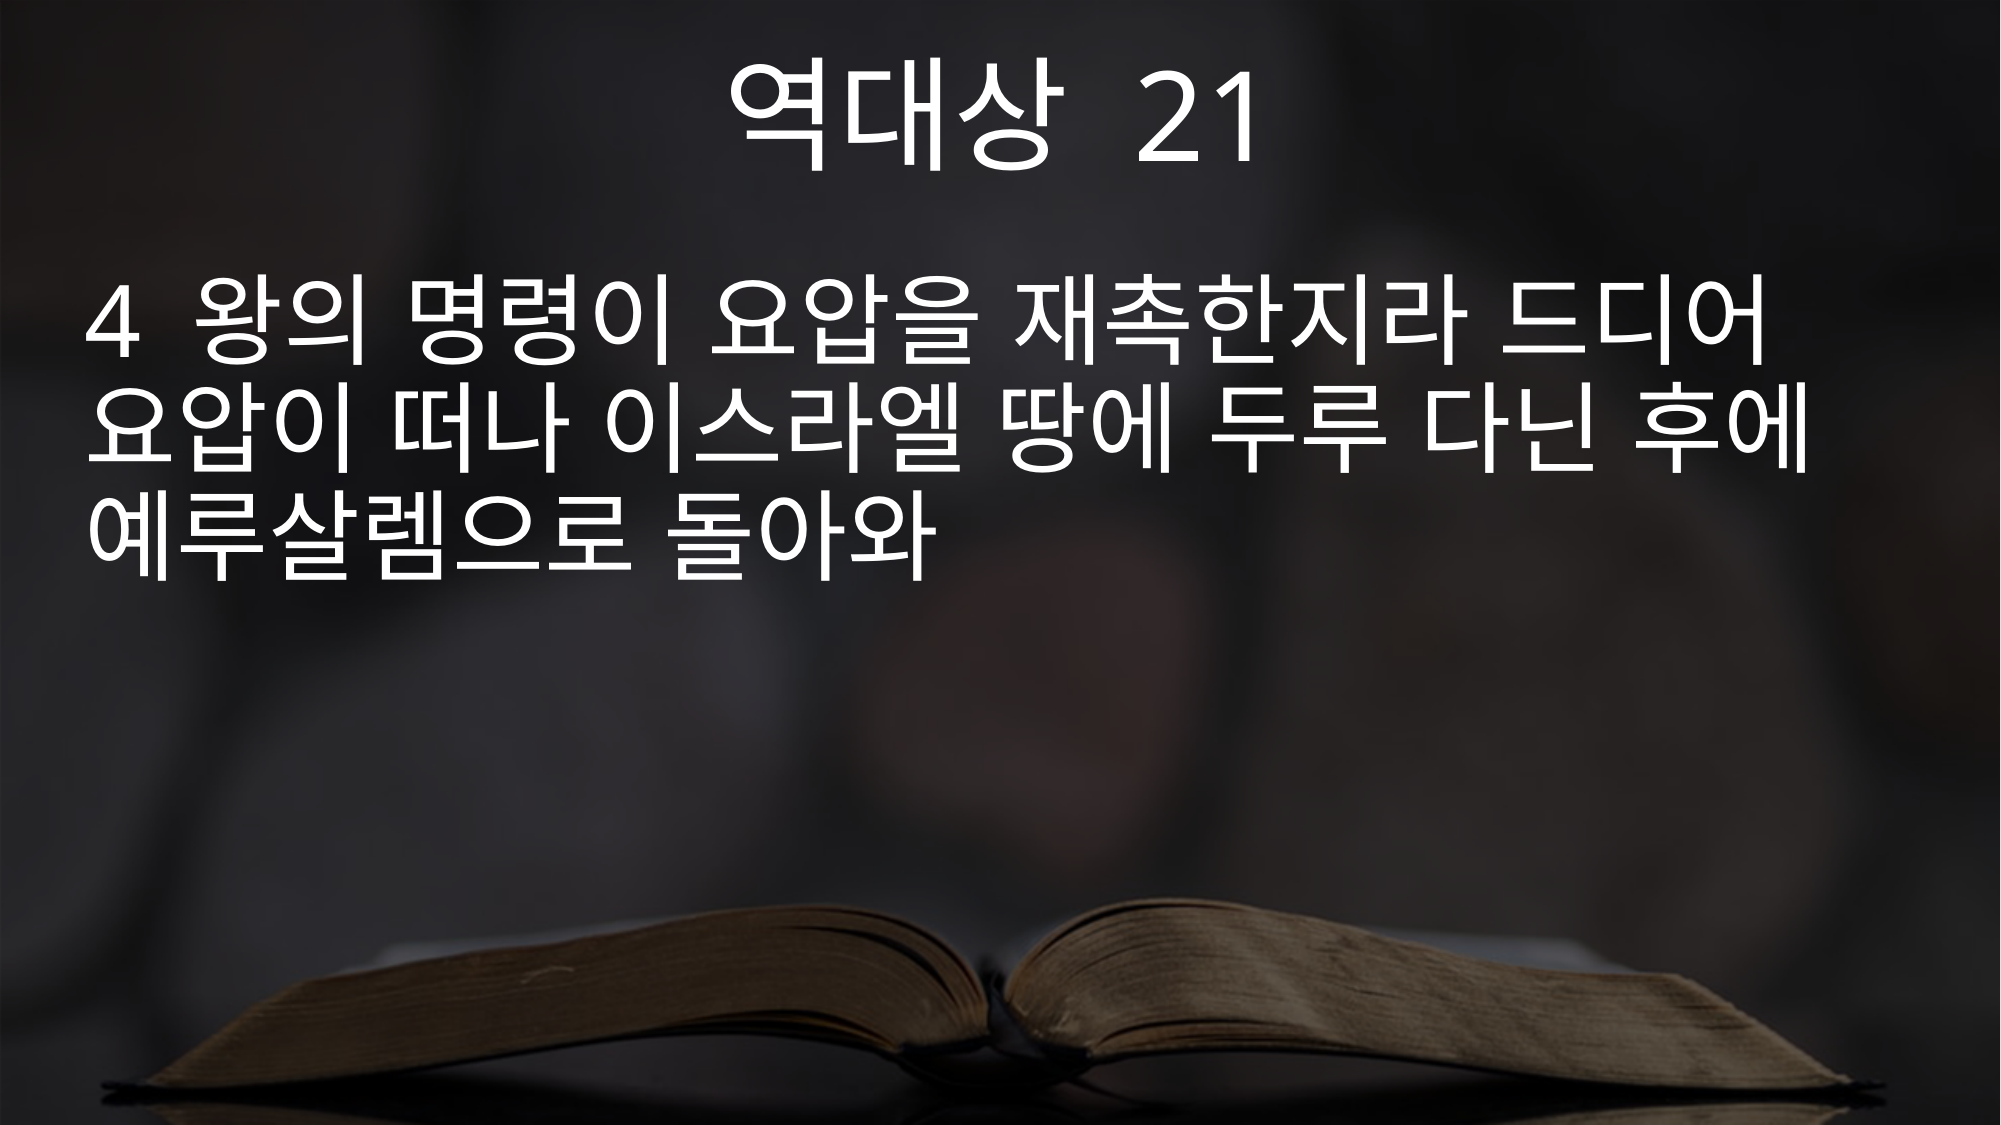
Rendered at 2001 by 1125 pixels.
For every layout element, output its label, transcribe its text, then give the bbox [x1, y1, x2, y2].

footer 역대상 21 [0, 32, 2000, 192]
picture [0, 0, 2001, 1125]
list 4 왕의 명령이 요압을 재촉한지라 드디어 요압이 떠나 이스라엘 땅에 두루 다닌 후에 예루살렘으로 돌아와 [69, 263, 1953, 423]
